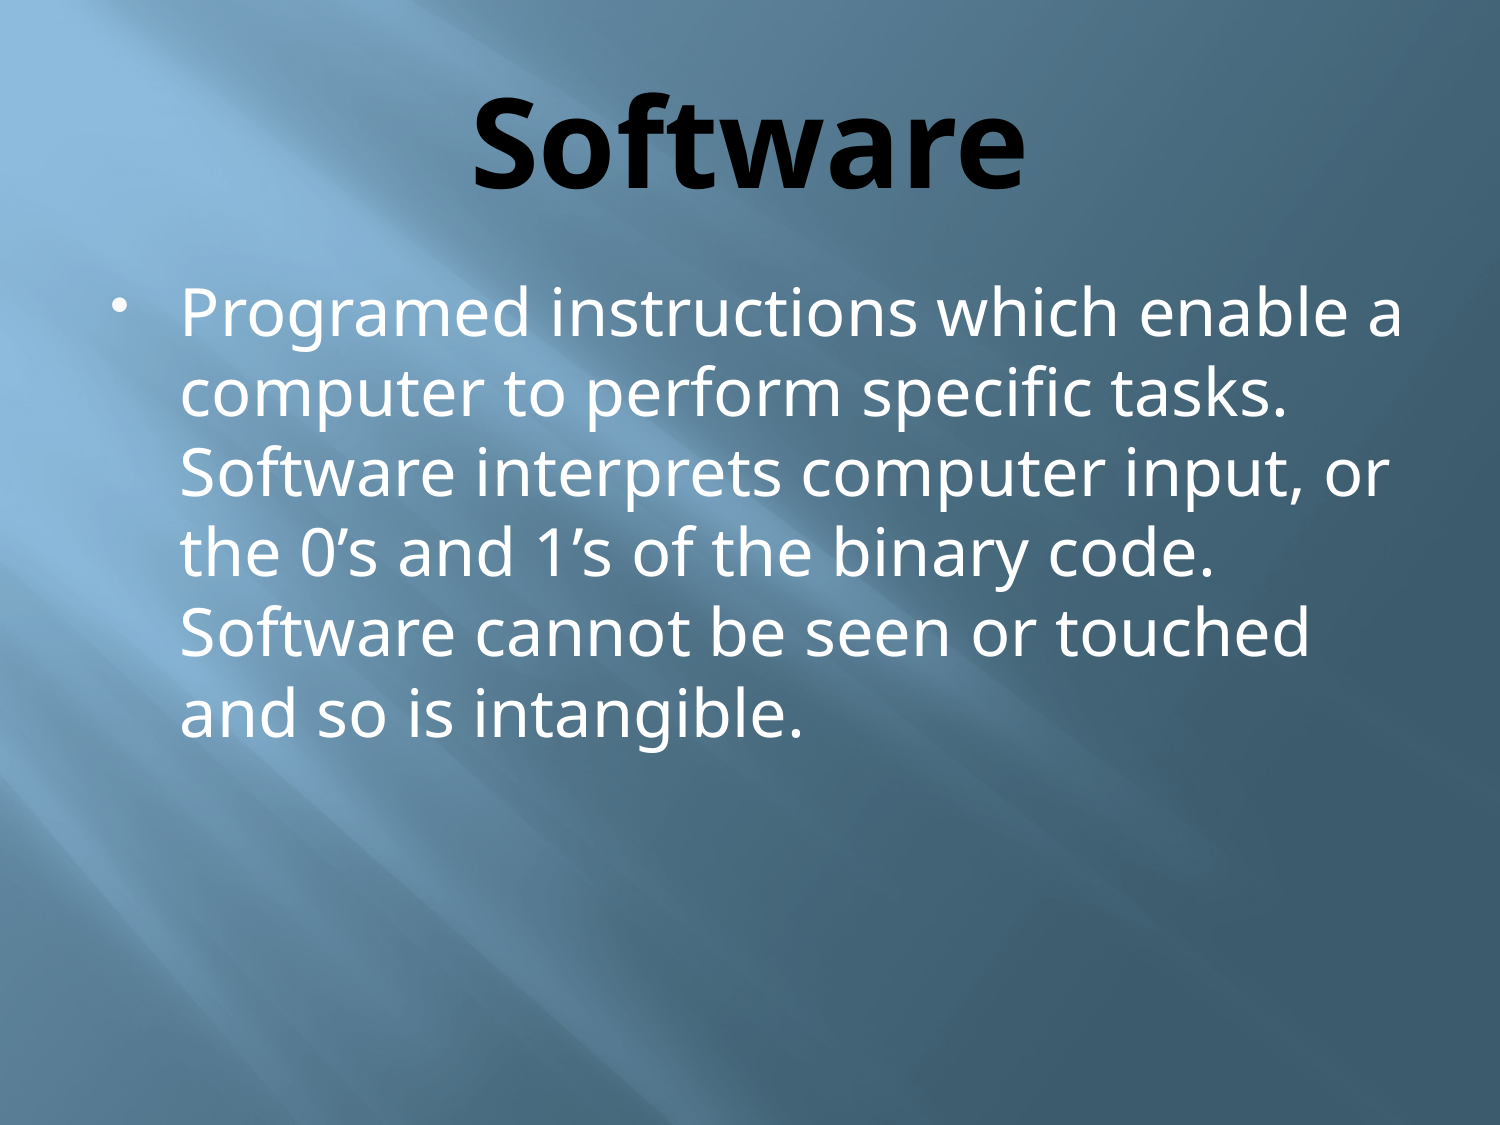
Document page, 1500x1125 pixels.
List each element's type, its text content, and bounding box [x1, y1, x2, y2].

title Software [75, 45, 1425, 233]
list Programed instructions which enable a computer to perform specific tasks. Software interprets computer input, or the 0’s and 1’s of the binary code. Software cannot be seen or touched and so is intangible. [75, 262, 1425, 1035]
